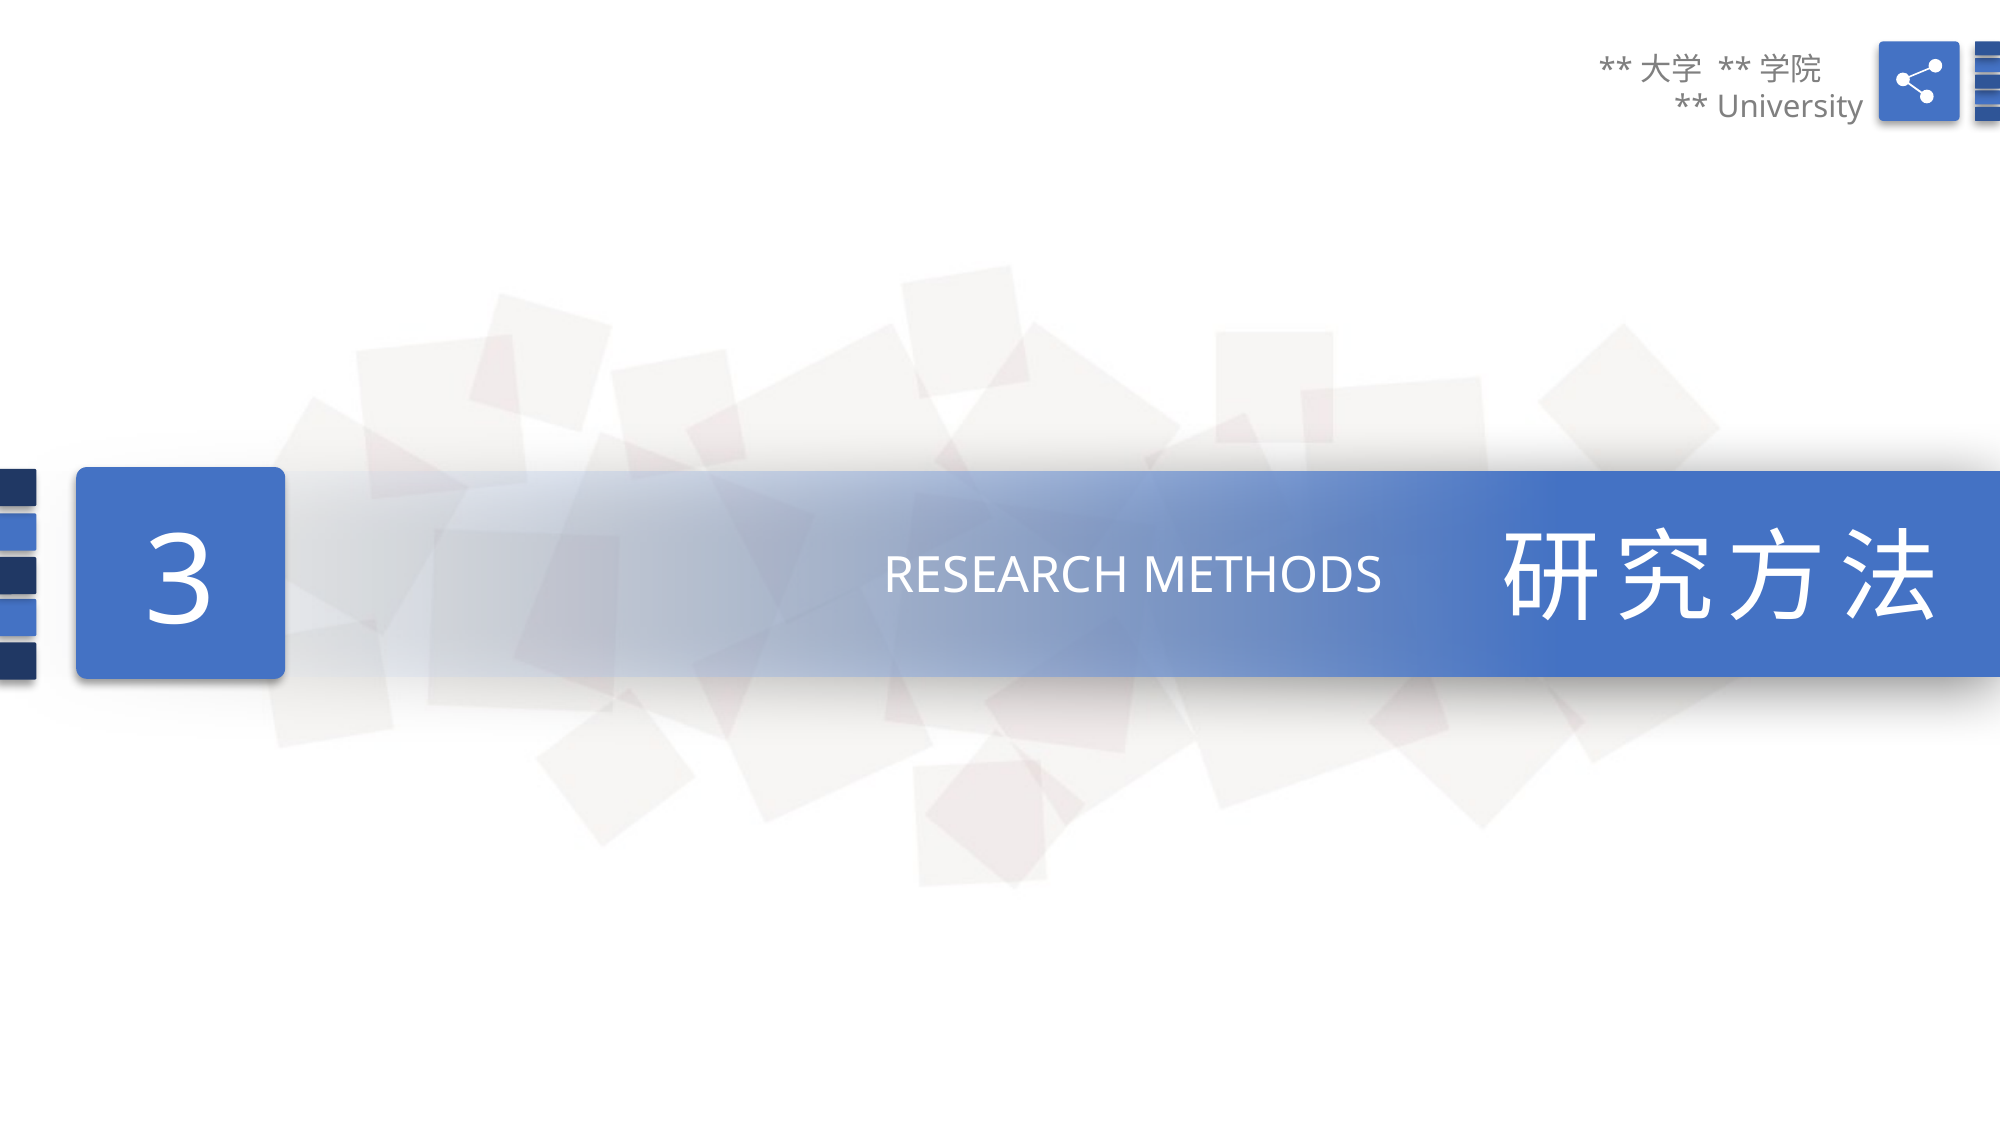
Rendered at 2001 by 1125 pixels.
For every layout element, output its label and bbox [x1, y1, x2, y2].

text_box [0, 467, 2000, 680]
picture [0, 0, 2001, 1125]
text_box [1522, 41, 2000, 136]
